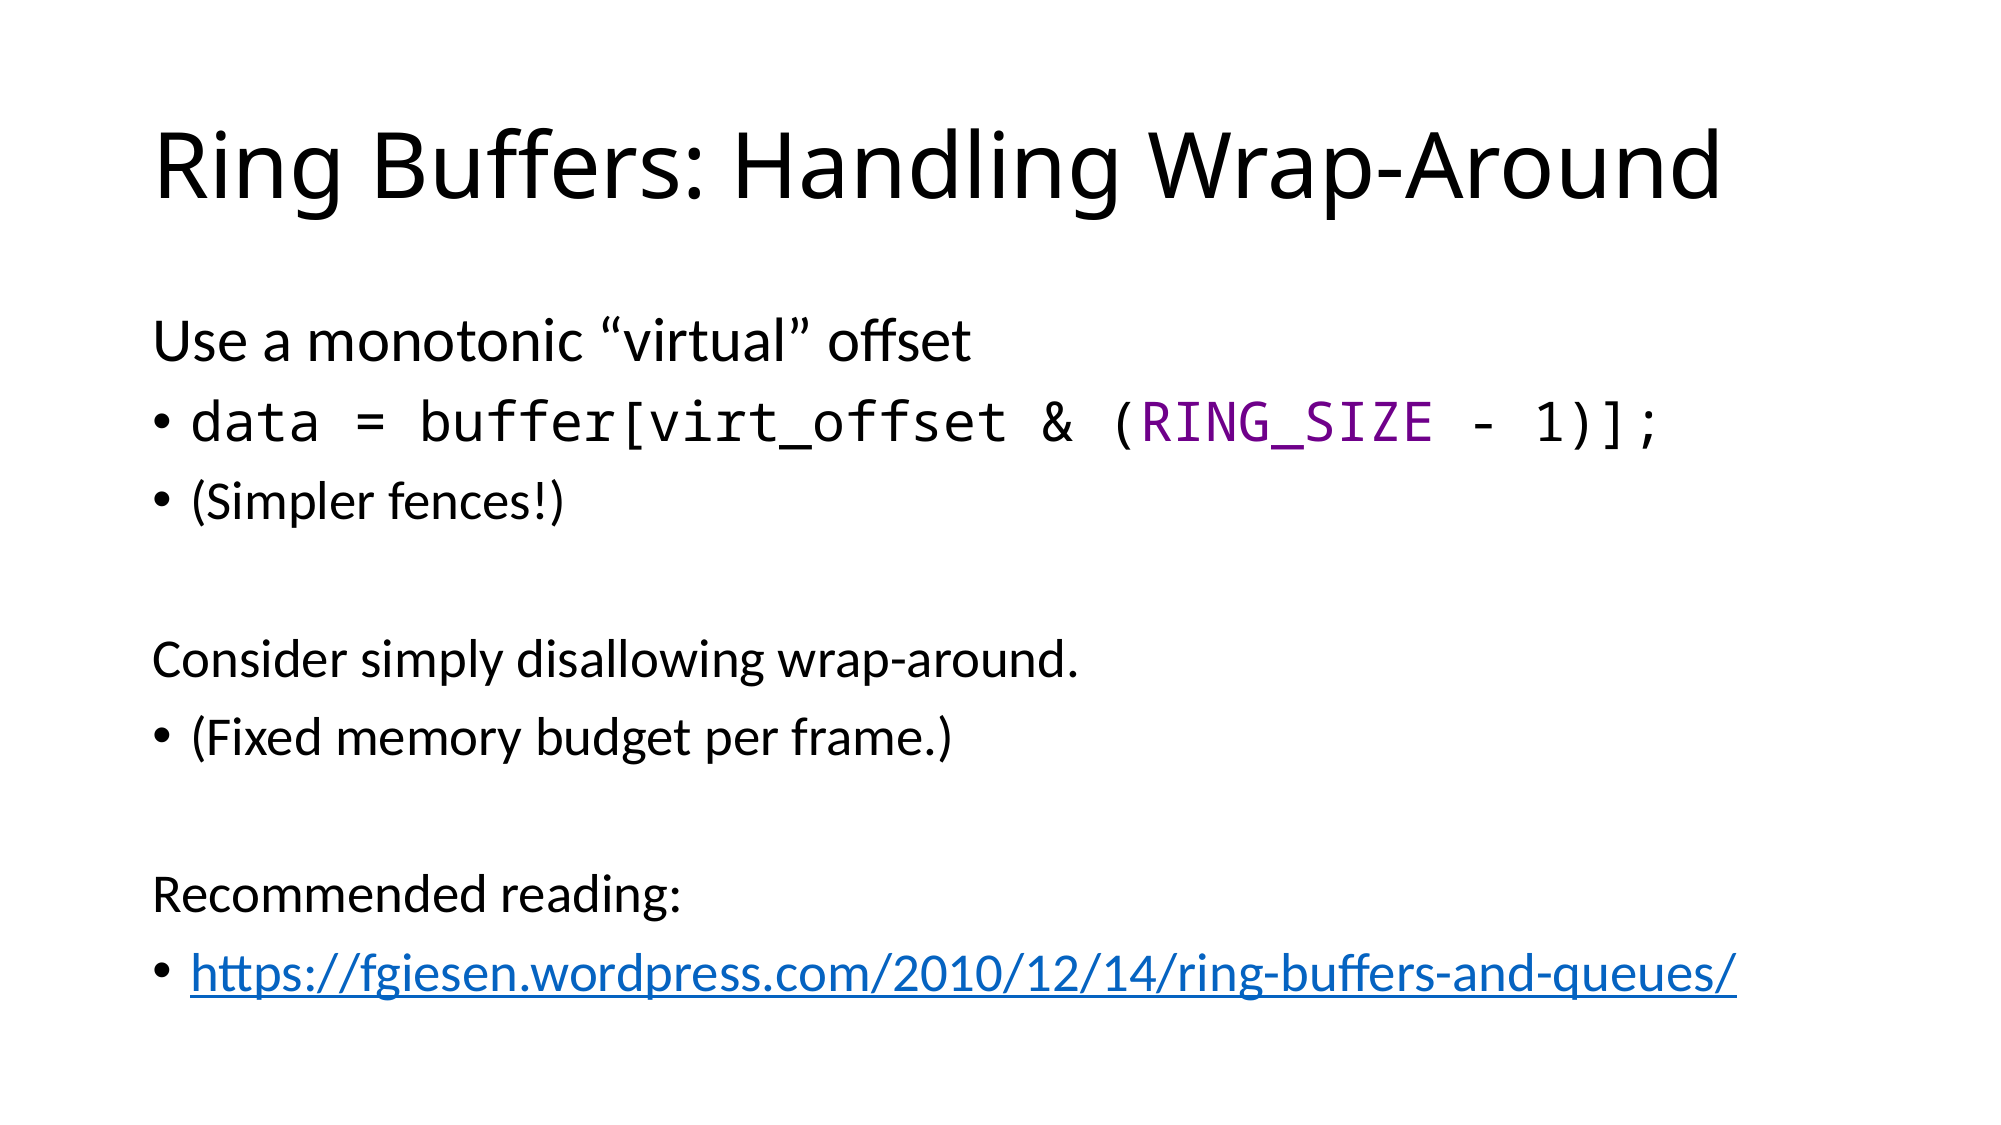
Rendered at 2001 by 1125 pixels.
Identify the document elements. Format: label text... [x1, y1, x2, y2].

title Ring Buffers: Handling Wrap-Around [137, 59, 1863, 278]
list Use a monotonic “virtual” offset data = buffer[virt_offset & (RING_SIZE - 1)]; (Simpler fences!) Consider simply disallowing wrap-around. (Fixed memory budget per frame.) Recommended reading: https://fgiesen.wordpress.com/2010/12/14/ring-buffers-and-queues/ [137, 299, 1863, 1014]
